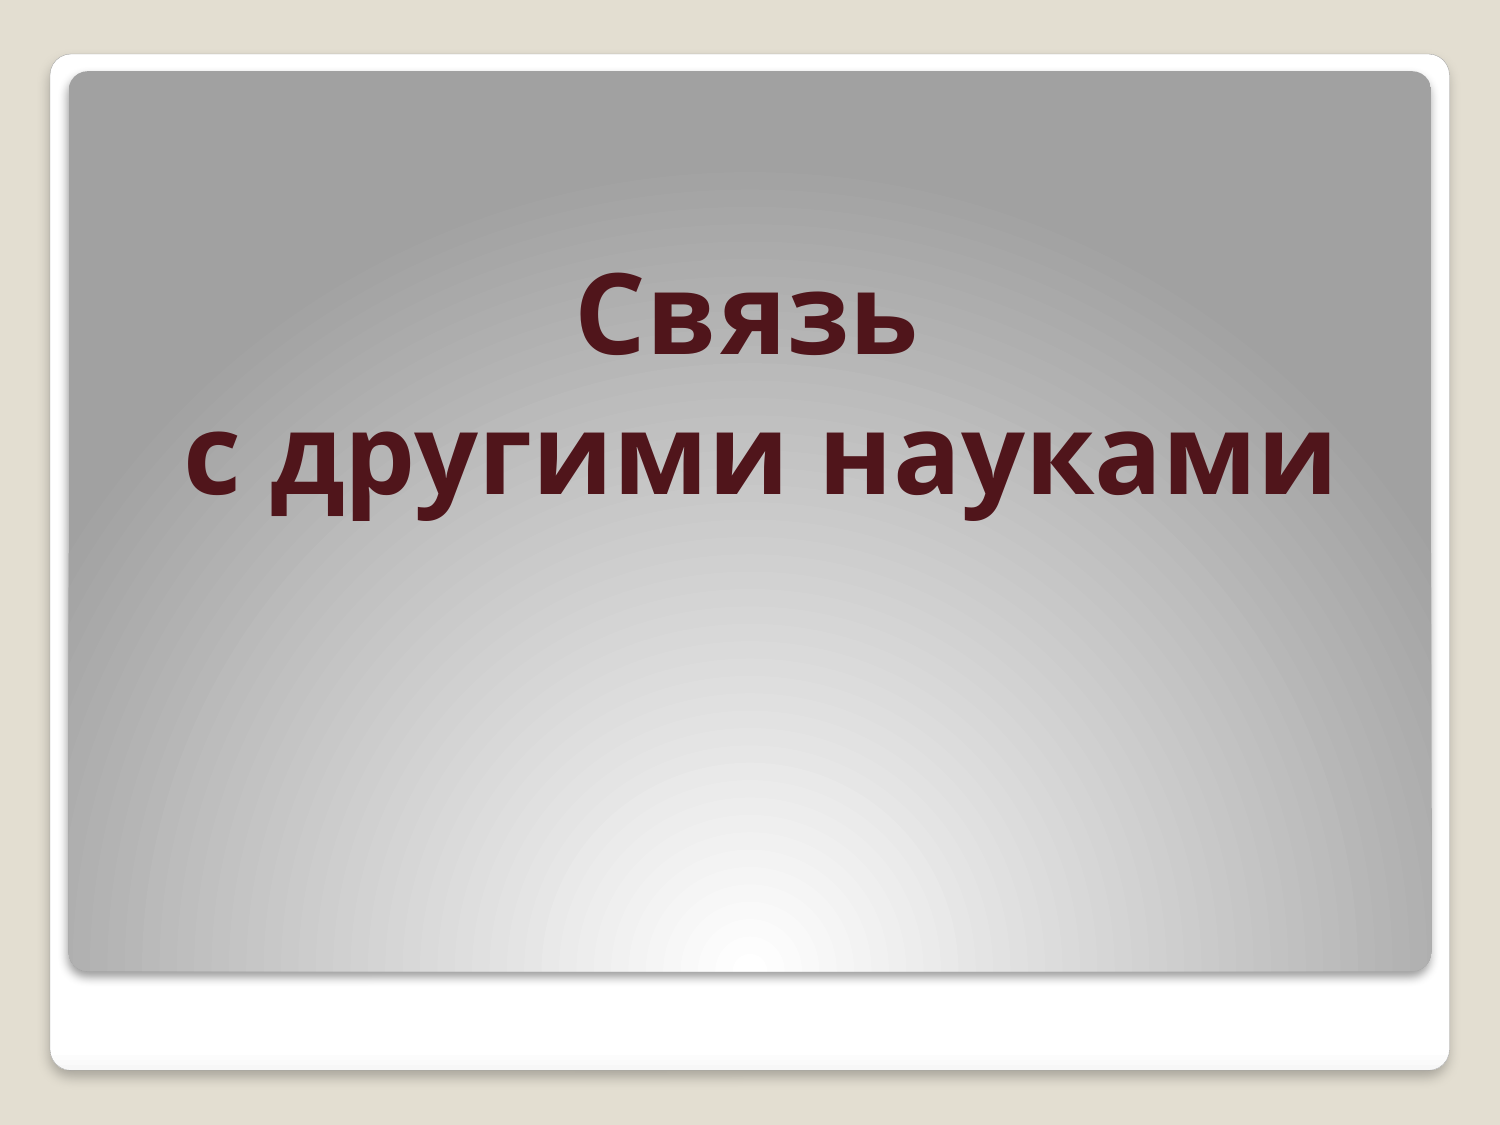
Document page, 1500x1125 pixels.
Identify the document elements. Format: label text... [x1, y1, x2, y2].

list Связь с другими науками [82, 86, 1425, 774]
